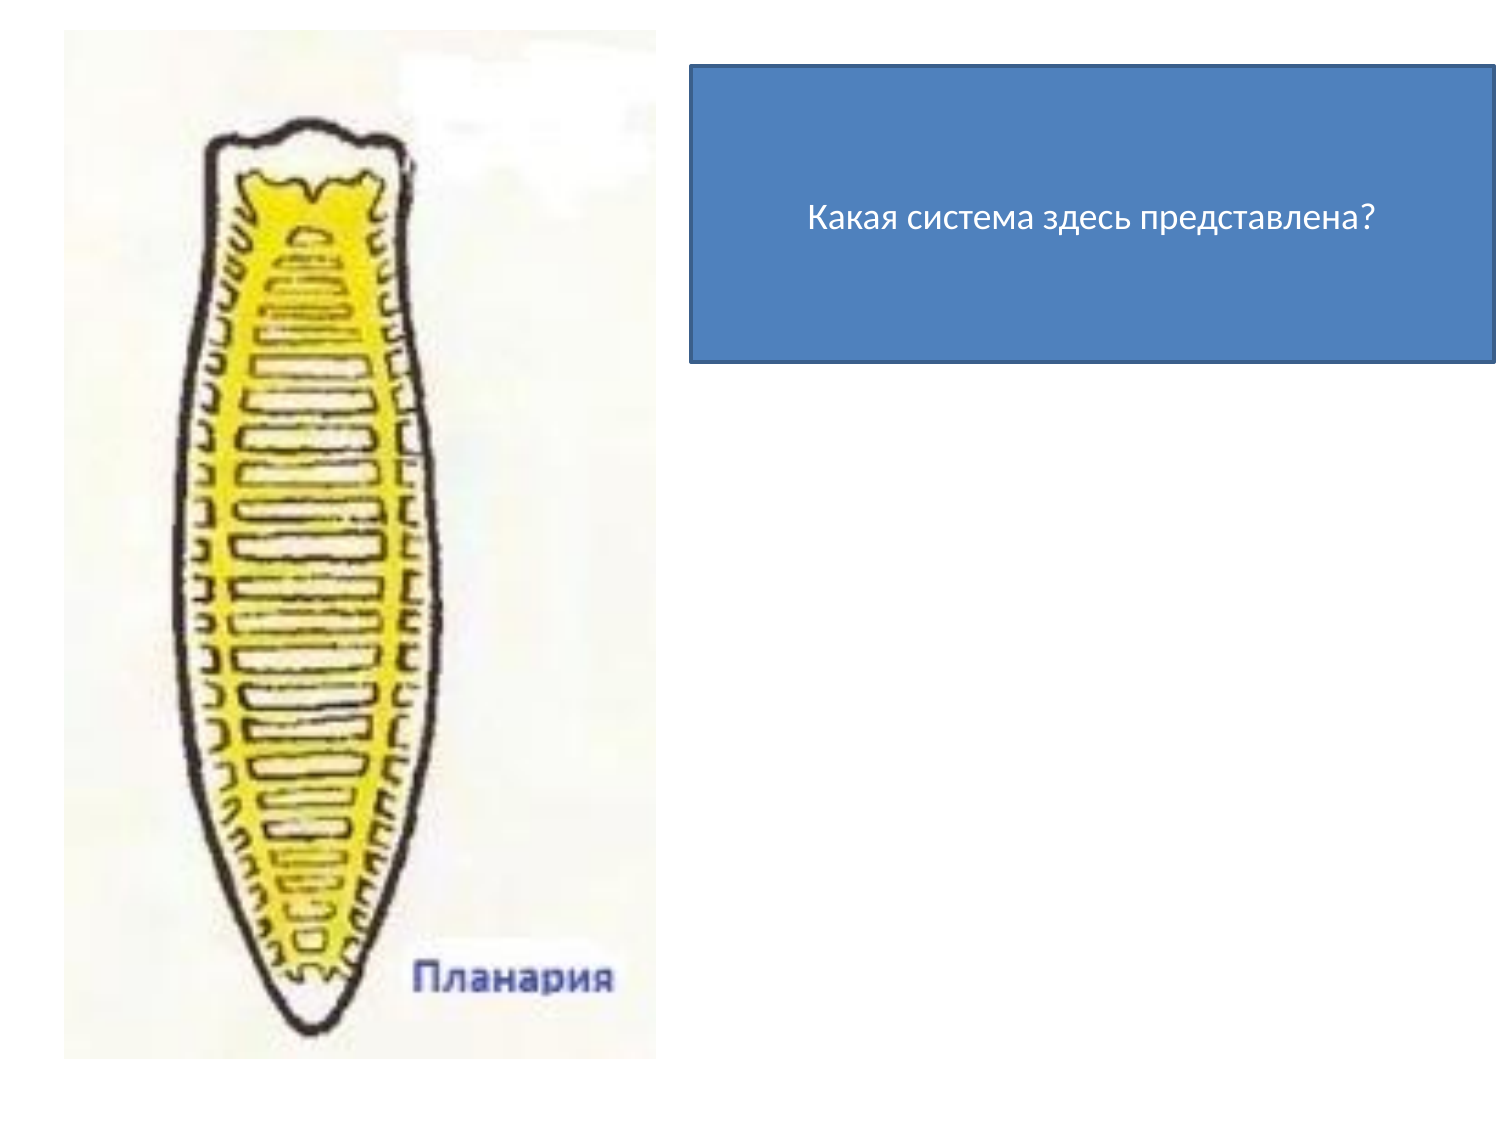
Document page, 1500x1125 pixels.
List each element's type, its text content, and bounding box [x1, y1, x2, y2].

text_box Какая система здесь представлена? [689, 64, 1496, 364]
picture [64, 30, 656, 1060]
